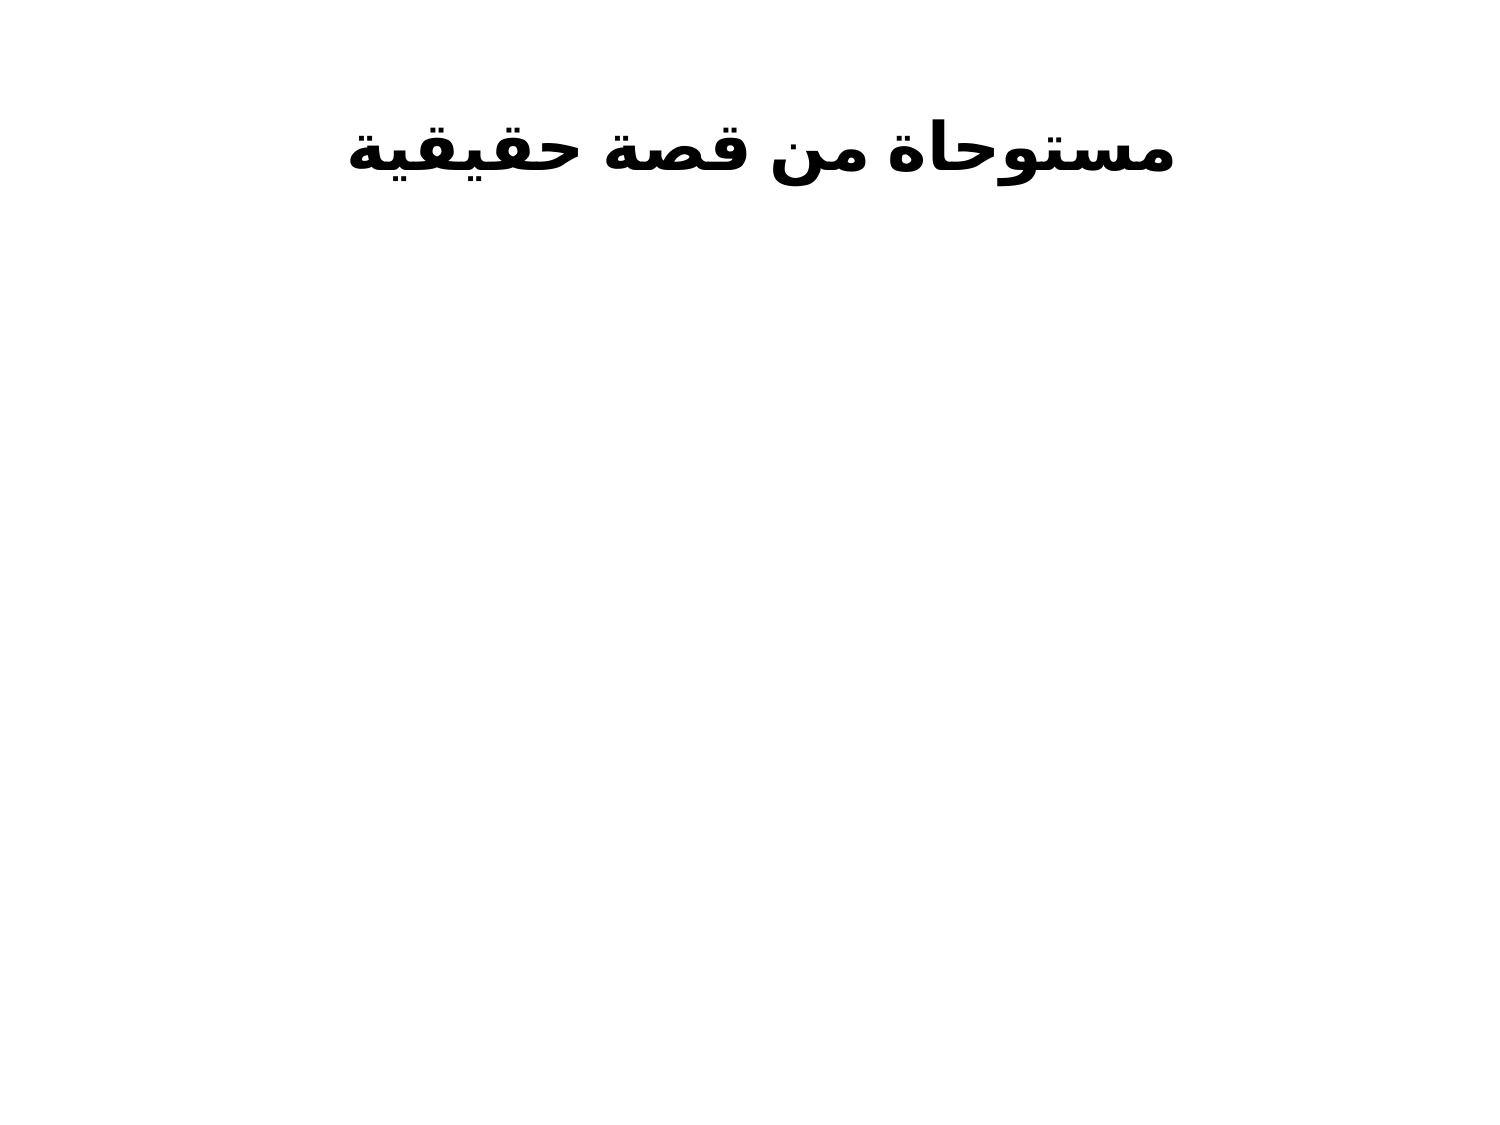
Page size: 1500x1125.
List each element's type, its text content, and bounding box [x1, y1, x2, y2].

text_box مستوحاة من قصة حقيقية [87, 50, 1438, 238]
